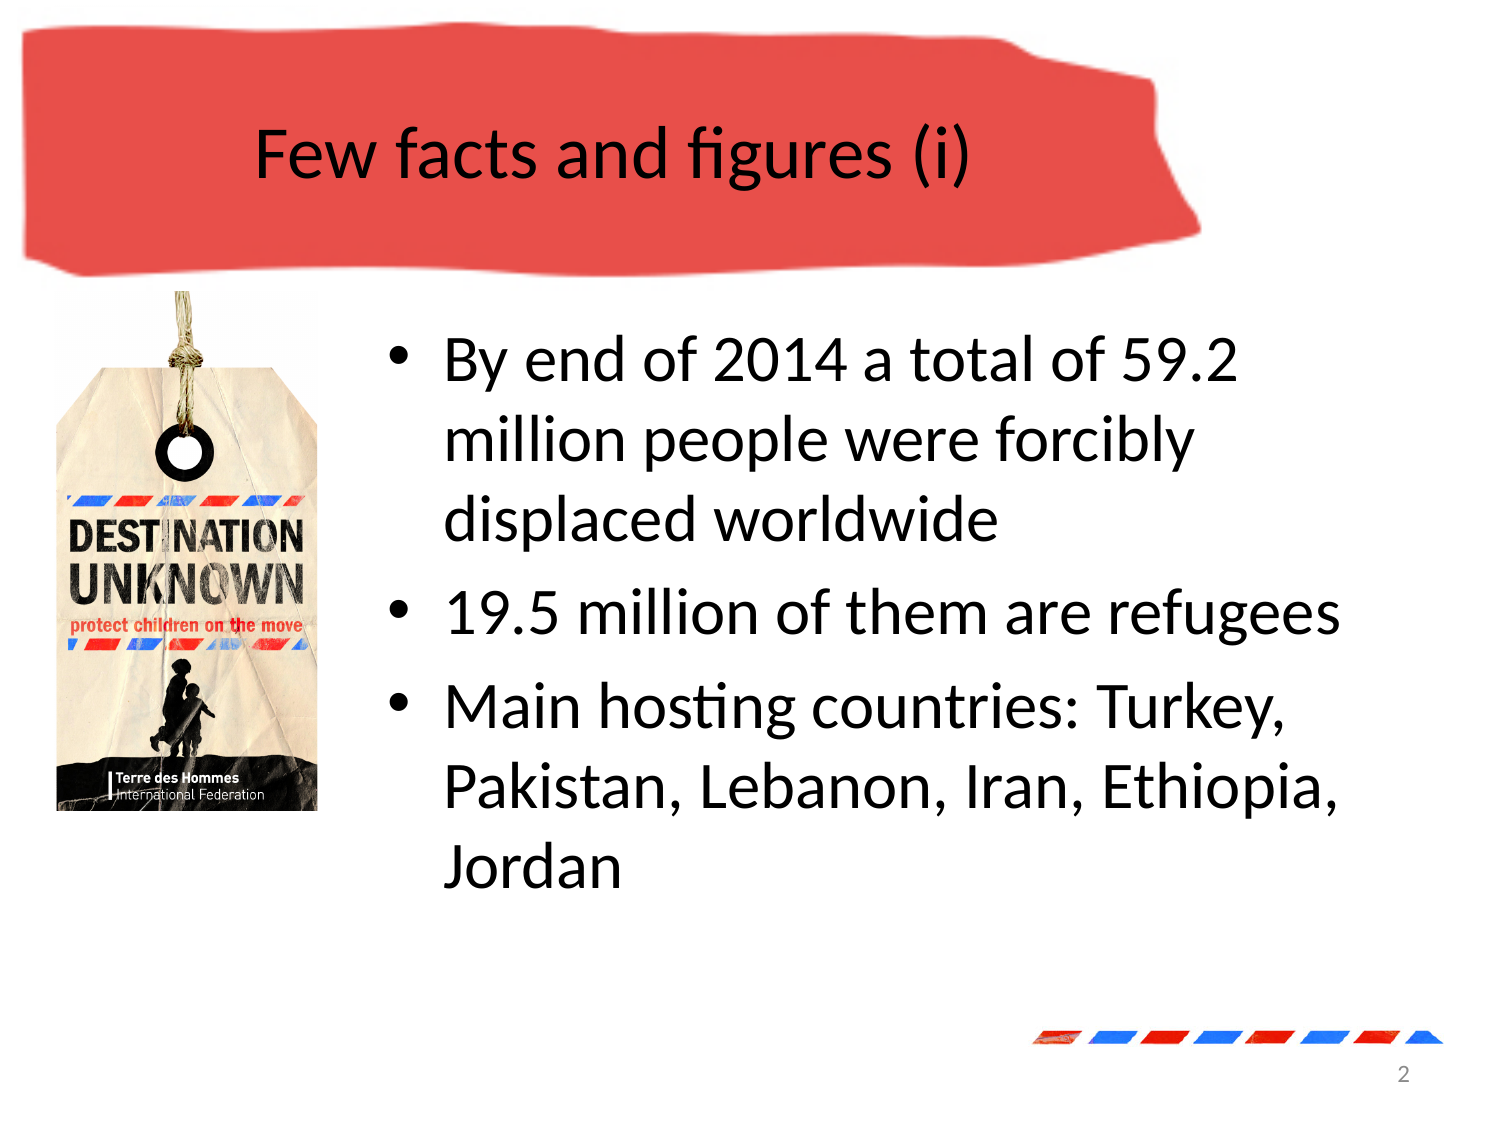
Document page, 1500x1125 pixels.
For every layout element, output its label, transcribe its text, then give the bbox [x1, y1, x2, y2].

slide_number 2 [1074, 1042, 1425, 1103]
picture [17, 5, 1258, 811]
title Few facts and figures (i) [41, 55, 1188, 243]
list By end of 2014 a total of 59.2 million people were forcibly displaced worldwide 19.5 million of them are refugees Main hosting countries: Turkey, Pakistan, Lebanon, Iran, Ethiopia, Jordan [371, 243, 1437, 1012]
picture [1028, 1019, 1447, 1059]
